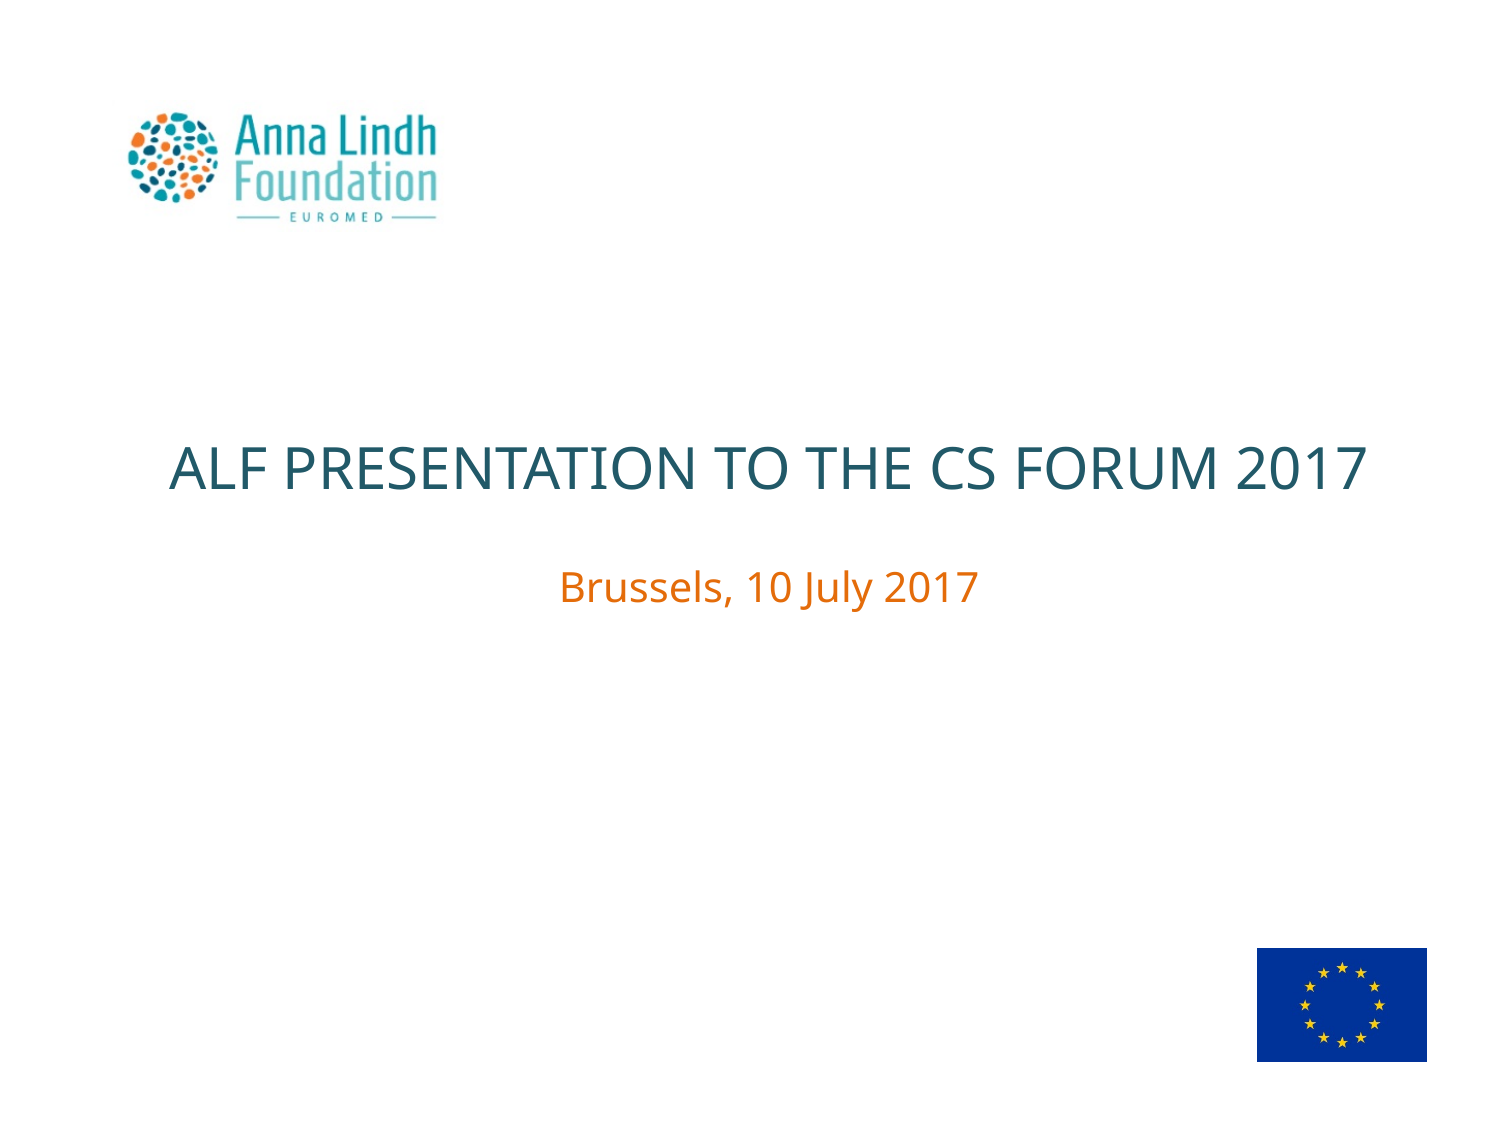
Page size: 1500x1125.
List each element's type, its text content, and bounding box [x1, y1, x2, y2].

picture [1257, 948, 1427, 1062]
text_box ALF PRESENTATION TO THE CS FORUM 2017 Brussels, 10 July 2017 [112, 329, 1427, 773]
picture [112, 99, 456, 232]
